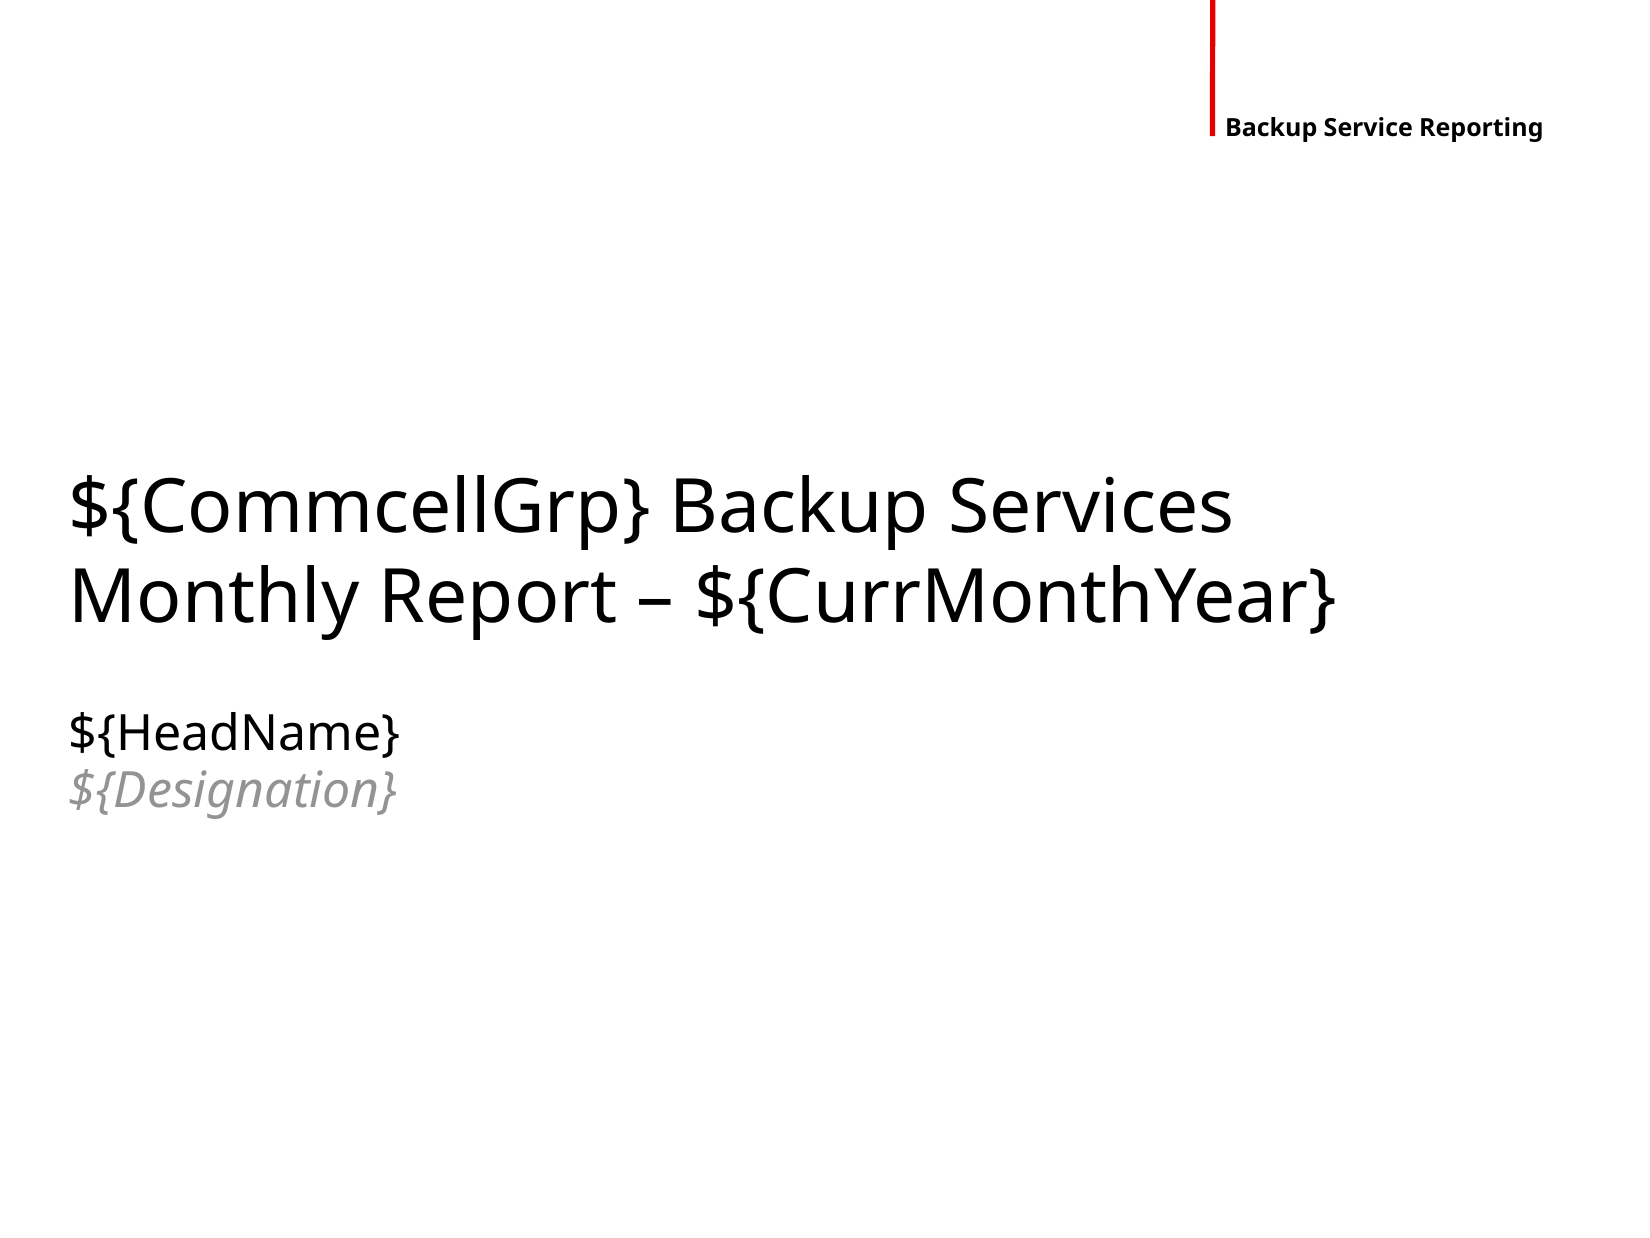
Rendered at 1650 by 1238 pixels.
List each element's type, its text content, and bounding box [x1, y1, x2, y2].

subtitle ${HeadName} [68, 700, 1188, 762]
title ${CommcellGrp} Backup Services Monthly Report – ${CurrMonthYear} [68, 407, 1346, 638]
list ${Designation} [68, 762, 1148, 818]
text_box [1212, 0, 1638, 142]
